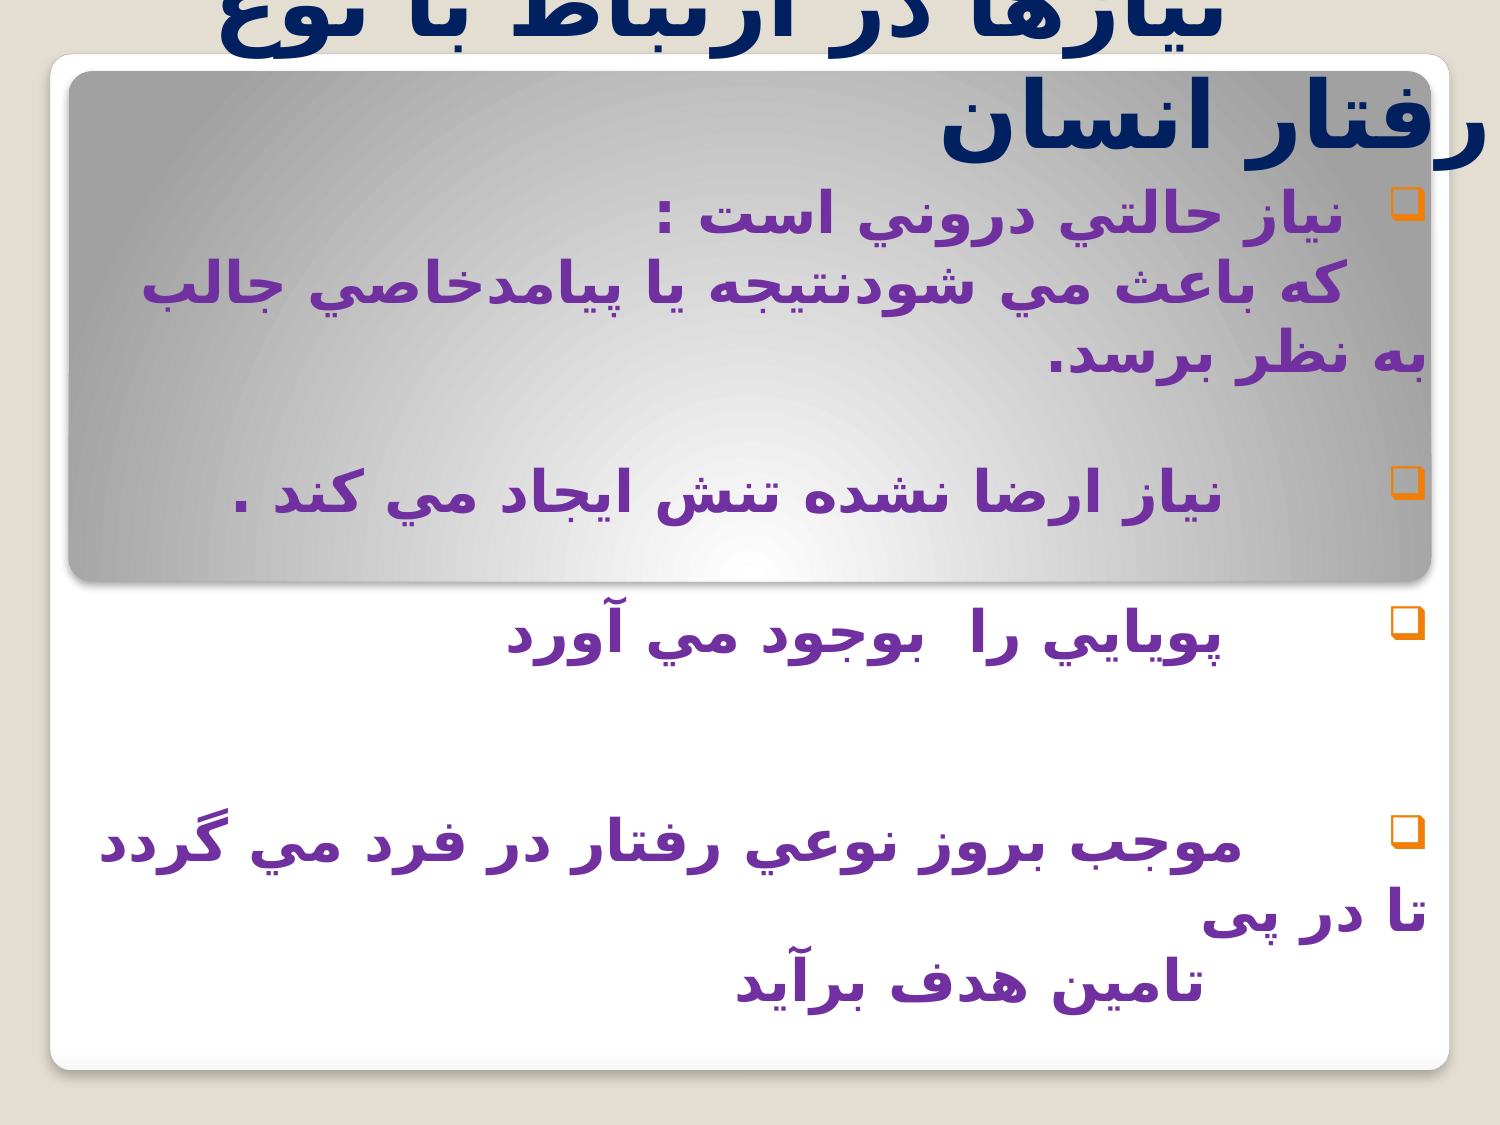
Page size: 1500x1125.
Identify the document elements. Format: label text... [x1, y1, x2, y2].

title نيازها در ارتباط با نوع رفتار انسان [0, 0, 1500, 175]
subtitle نياز حالتي دروني است : كه باعث مي شودنتيجه يا پيامدخاصي جالب به نظر برسد. نياز ارضا نشده تنش ايجاد مي كند . پويايي را بوجود مي آورد موجب بروز نوعي رفتار در فرد مي گردد تا در پی تامین هدف برآید [62, 174, 1450, 1125]
